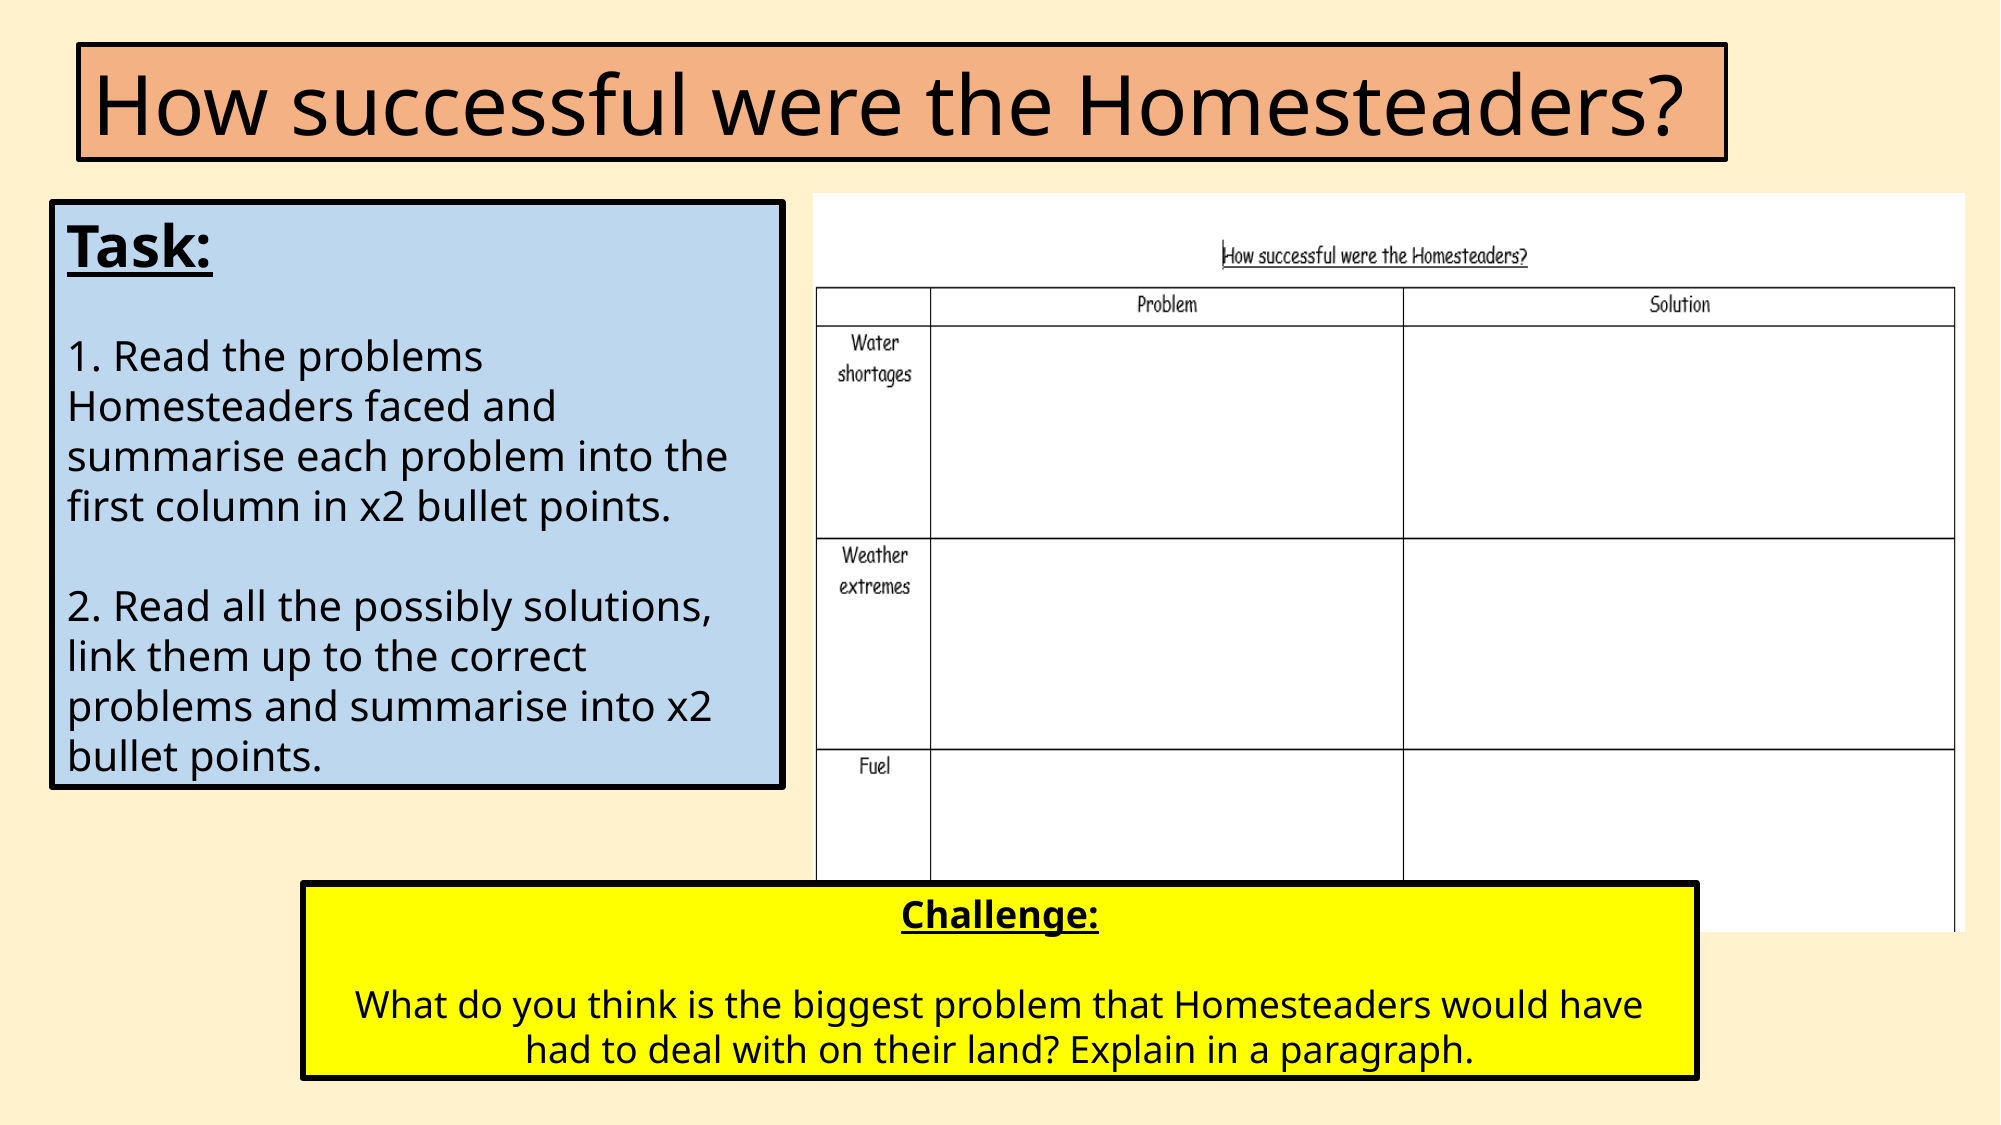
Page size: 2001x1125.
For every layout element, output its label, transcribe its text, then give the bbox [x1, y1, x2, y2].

text_box Task: 1. Read the problems Homesteaders faced and summarise each problem into the first column in x2 bullet points. 2. Read all the possibly solutions, link them up to the correct problems and summarise into x2 bullet points. [52, 202, 783, 788]
text_box How successful were the Homesteaders? [78, 44, 1727, 160]
picture [812, 193, 1966, 932]
text_box Challenge: What do you think is the biggest problem that Homesteaders would have had to deal with on their land? Explain in a paragraph. [302, 883, 1698, 1079]
